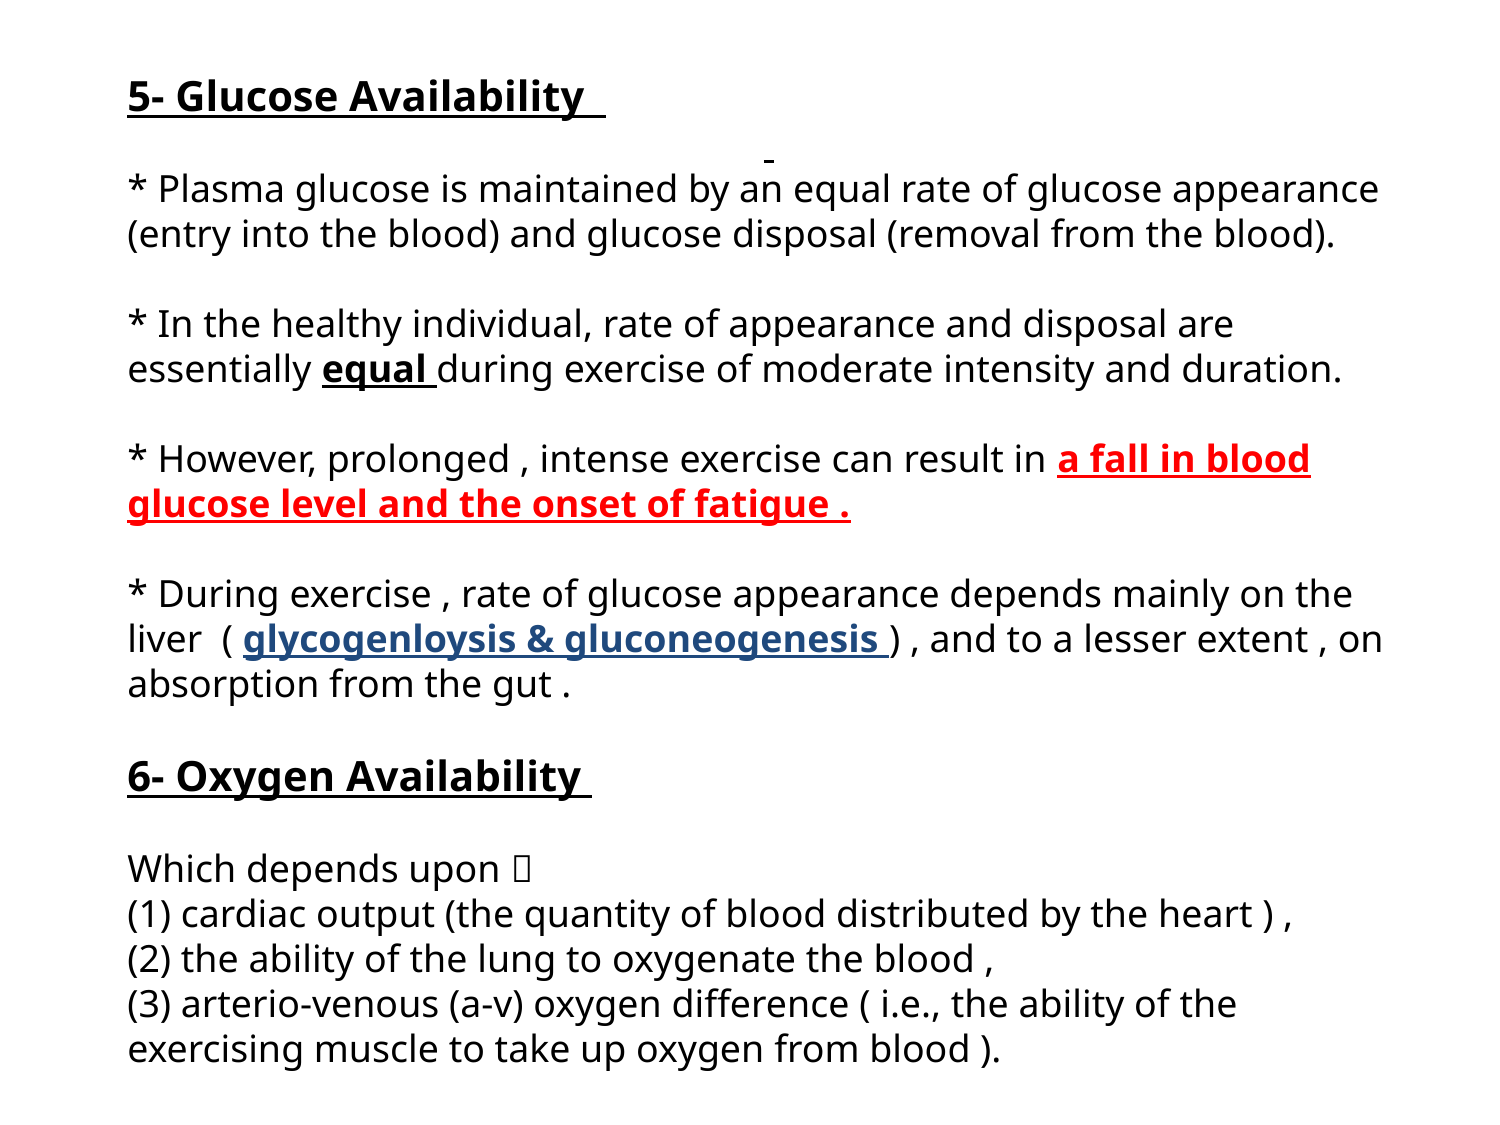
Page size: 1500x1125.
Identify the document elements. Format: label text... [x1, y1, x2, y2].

text_box 5- Glucose Availability * Plasma glucose is maintained by an equal rate of glucose appearance (entry into the blood) and glucose disposal (removal from the blood). * In the healthy individual, rate of appearance and disposal are essentially equal during exercise of moderate intensity and duration. * However, prolonged , intense exercise can result in a fall in blood glucose level and the onset of fatigue . * During exercise , rate of glucose appearance depends mainly on the liver ( glycogenloysis & gluconeogenesis ) , and to a lesser extent , on absorption from the gut . 6- Oxygen Availability Which depends upon  (1) cardiac output (the quantity of blood distributed by the heart ) , (2) the ability of the lung to oxygenate the blood , (3) arterio-venous (a-v) oxygen difference ( i.e., the ability of the exercising muscle to take up oxygen from blood ). [112, 62, 1425, 1078]
